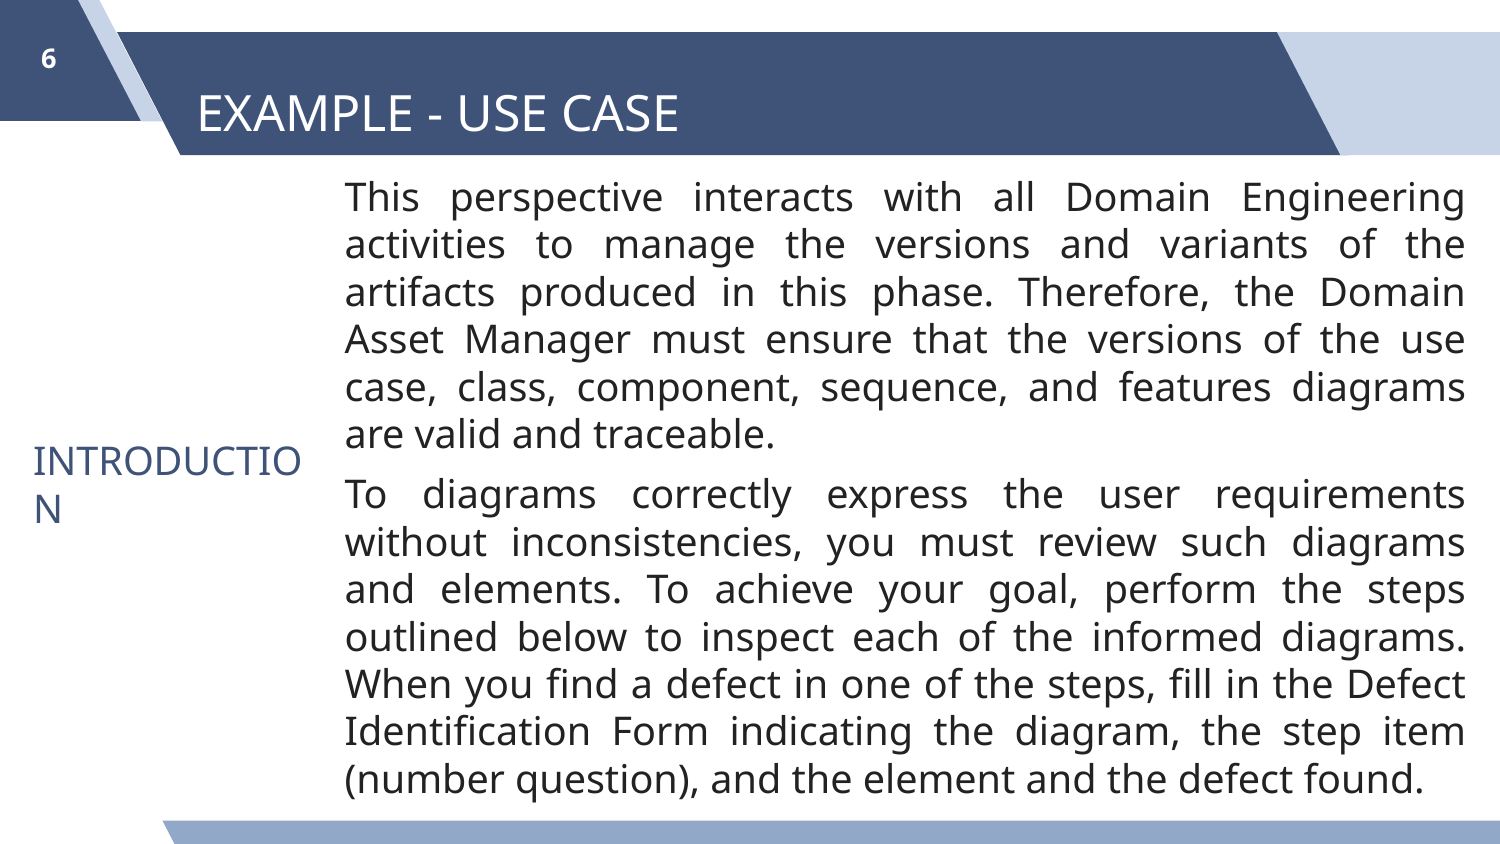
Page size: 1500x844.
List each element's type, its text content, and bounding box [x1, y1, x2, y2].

slide_number ‹#› [0, 0, 98, 121]
title EXAMPLE - USE CASE [181, 45, 1285, 169]
list INTRODUCTION [18, 202, 329, 765]
list This perspective interacts with all Domain Engineering activities to manage the versions and variants of the artifacts produced in this phase. Therefore, the Domain Asset Manager must ensure that the versions of the use case, class, component, sequence, and features diagrams are valid and traceable. To diagrams correctly express the user requirements without inconsistencies, you must review such diagrams and elements. To achieve your goal, perform the steps outlined below to inspect each of the informed diagrams. When you find a defect in one of the steps, fill in the Defect Identification Form indicating the diagram, the step item (number question), and the element and the defect found. [329, 156, 1483, 796]
